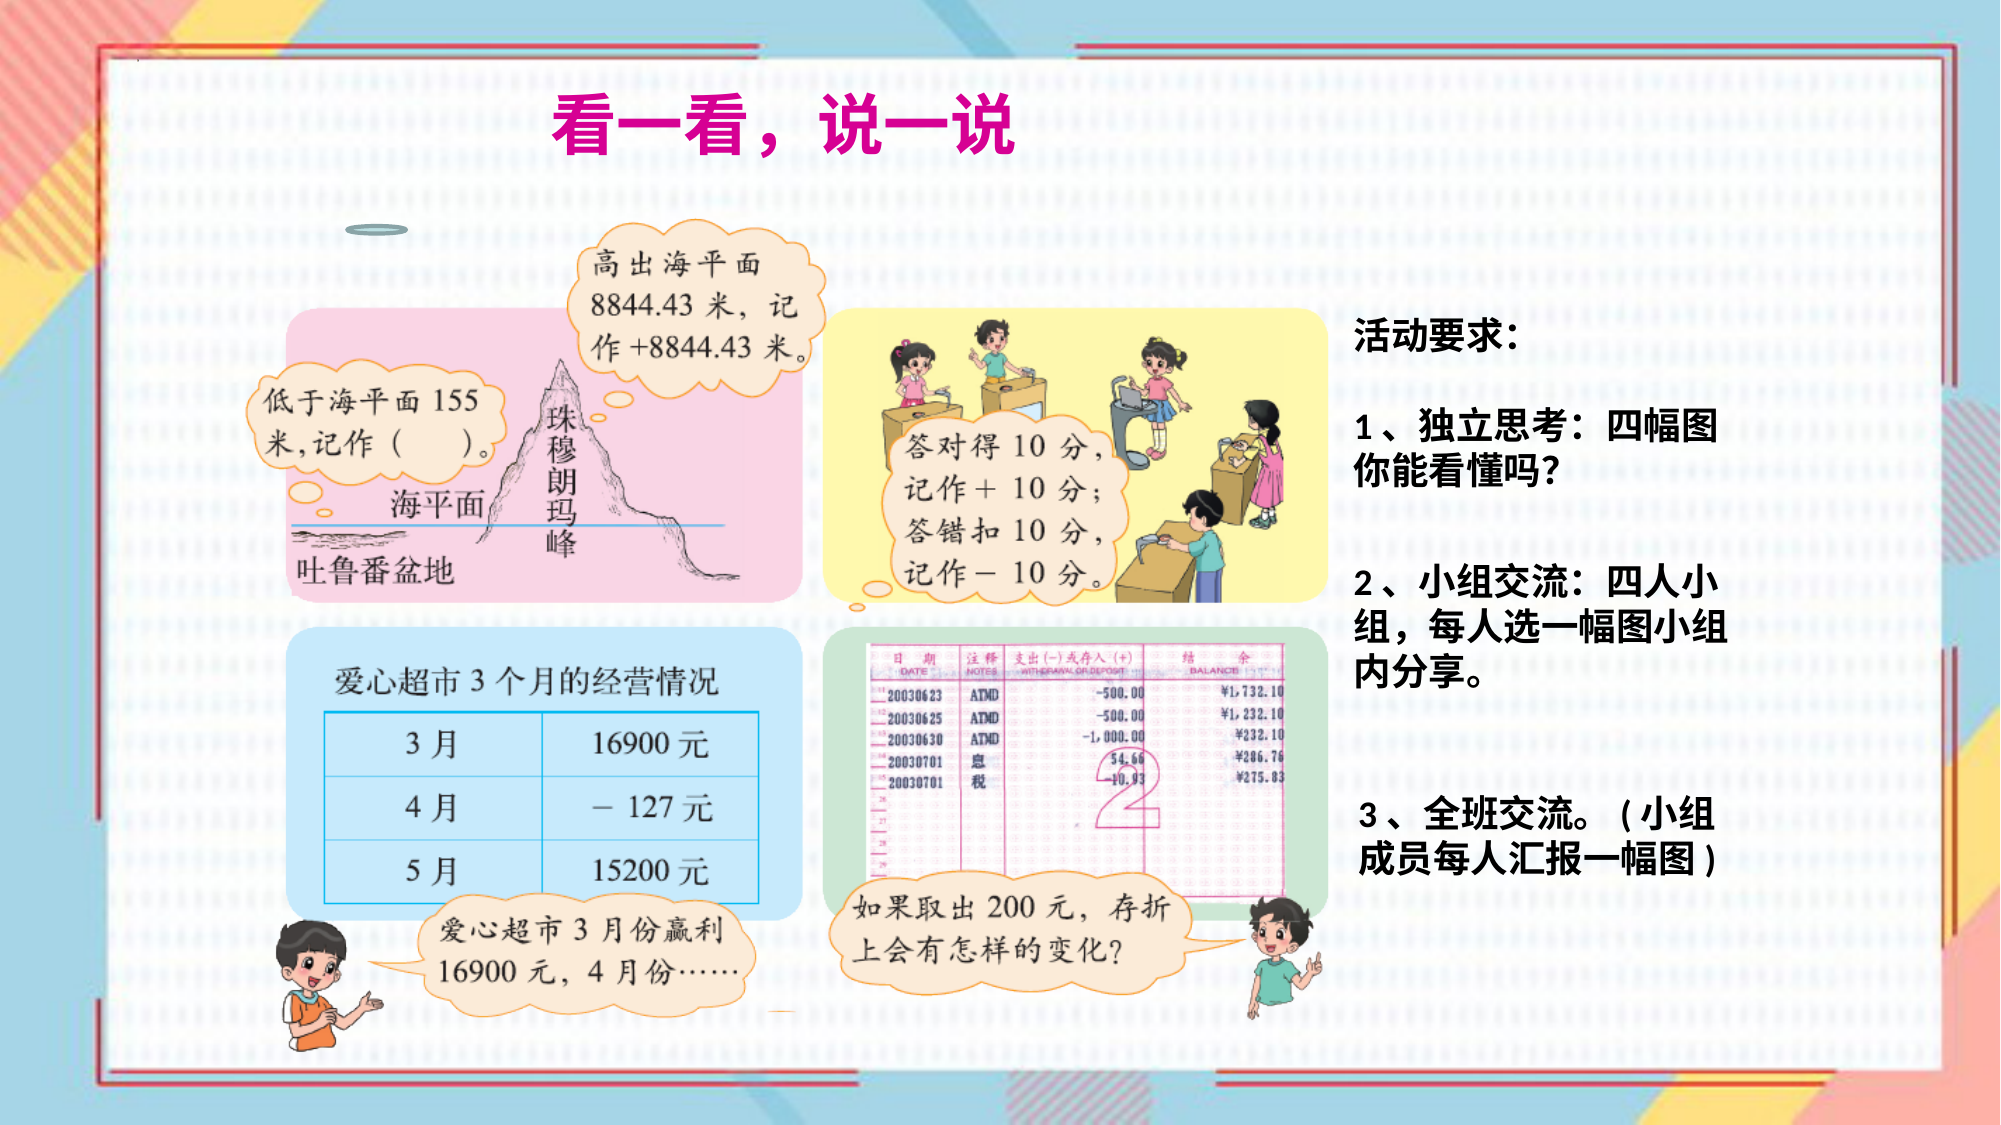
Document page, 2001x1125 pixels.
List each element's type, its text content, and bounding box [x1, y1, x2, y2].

text_box 活动要求： 1、独立思考：四幅图你能看懂吗？ [1344, 304, 1754, 550]
text_box 3、全班交流。(小组成员每人汇报一幅图) [1344, 782, 1742, 933]
text_box 2、小组交流：四人小组，每人选一幅图小组内分享。 [1344, 550, 1754, 746]
picture [0, 0, 2001, 1125]
text_box 看一看，说一说 [535, 75, 1157, 171]
